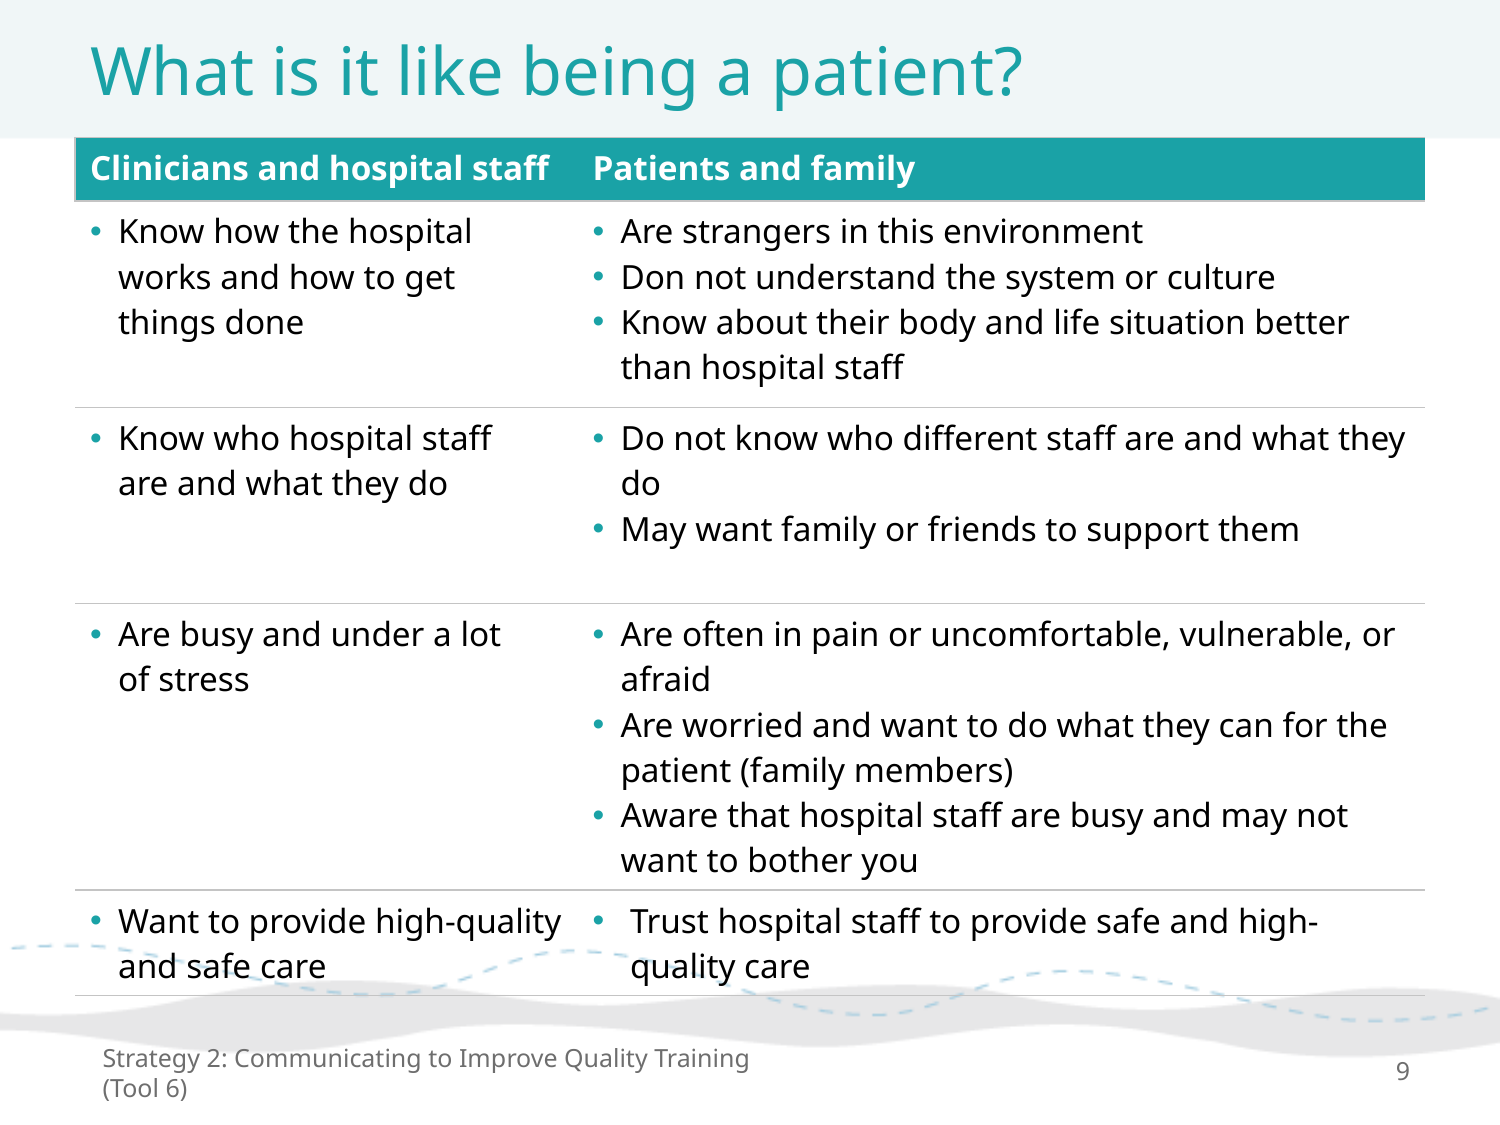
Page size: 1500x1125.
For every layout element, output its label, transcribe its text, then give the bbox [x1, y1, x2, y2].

table_cell Know who hospital staff are and what they do [75, 408, 578, 603]
title What is it like being a patient? [75, 0, 1425, 137]
table_header Patients and family [578, 138, 1425, 200]
table_cell Are often in pain or uncomfortable, vulnerable, or afraid Are worried and want to do what they can for the patient (family members) Aware that hospital staff are busy and may not want to bother you [578, 604, 1425, 889]
table_header Clinicians and hospital staff [76, 138, 578, 200]
table_cell Trust hospital staff to provide safe and high-quality care [578, 891, 1425, 995]
table_cell Know how the hospital works and how to get things done [75, 202, 578, 407]
table_cell Want to provide high-quality and safe care [75, 891, 578, 995]
table_cell Are strangers in this environment Don not understand the system or culture Know about their body and life situation better than hospital staff [578, 202, 1425, 407]
table_cell Do not know who different staff are and what they do May want family or friends to support them [578, 408, 1425, 603]
table_cell Are busy and under a lot of stress [75, 604, 578, 889]
footer Strategy 2: Communicating to Improve Quality Training (Tool 6) [87, 1042, 825, 1103]
slide_number 9 [1074, 1042, 1425, 1103]
picture [0, 0, 1500, 1125]
